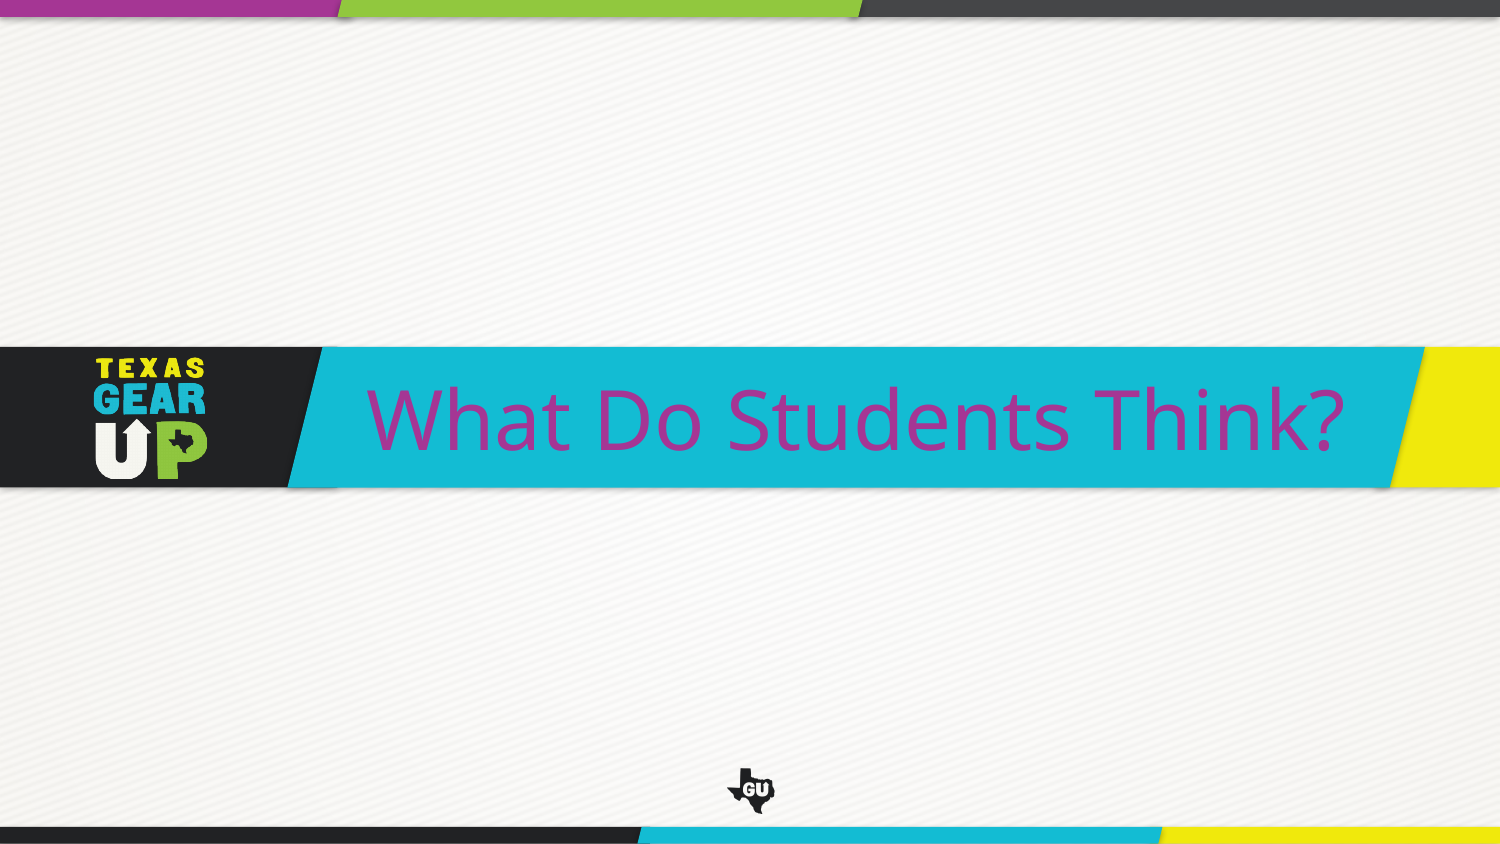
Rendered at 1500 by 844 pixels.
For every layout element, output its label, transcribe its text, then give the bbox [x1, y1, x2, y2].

text_box What Do Students Think? [337, 346, 1375, 488]
